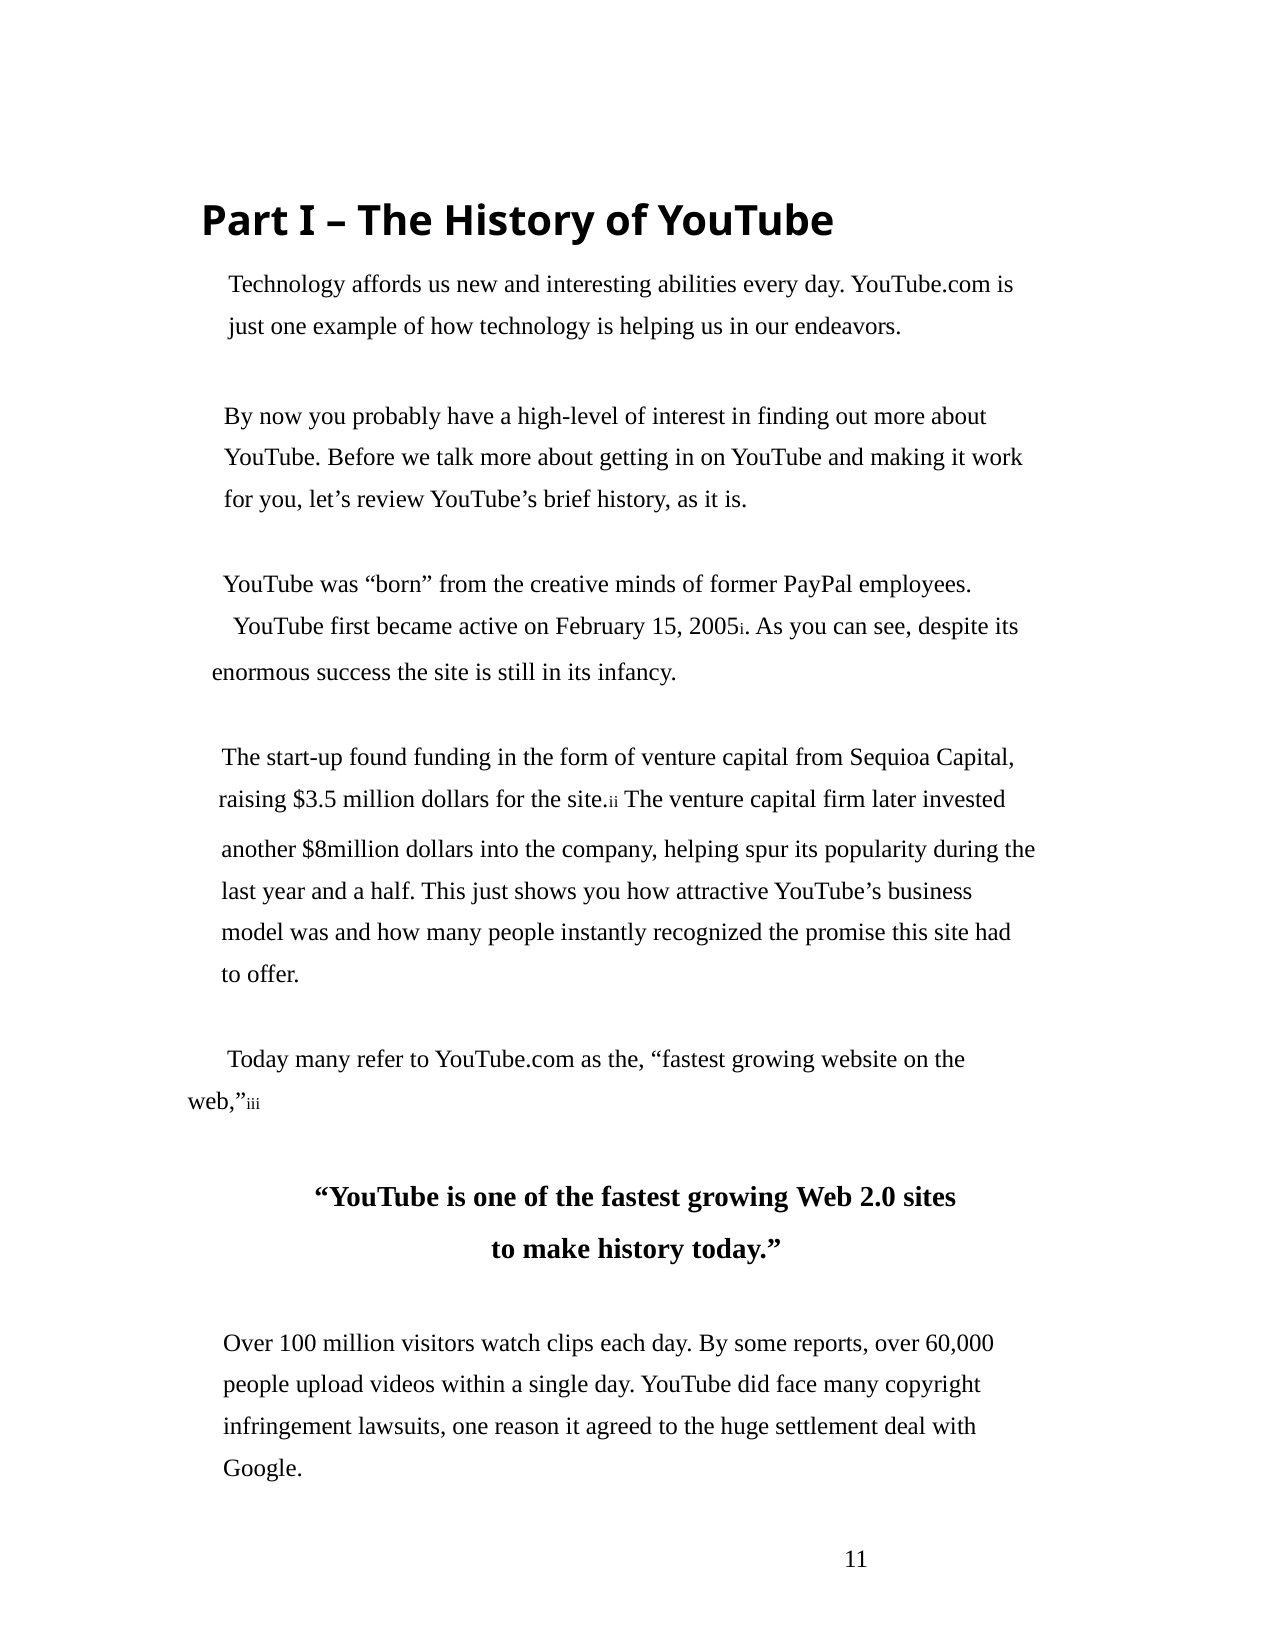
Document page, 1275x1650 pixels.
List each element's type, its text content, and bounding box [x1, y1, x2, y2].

text_box raising $3.5 million dollars for the site.ii The venture capital firm later invested [218, 785, 1007, 820]
text_box By now you probably have a high-level of interest in finding out more about YouTube. Before we talk more about getting in on YouTube and making it work for you, let’s review YouTube’s brief history, as it is. [223, 406, 1024, 520]
text_box to make history today.” [490, 1224, 782, 1272]
text_box enormous success the site is still in its infancy. [211, 662, 678, 693]
text_box YouTube first became active on February 15, 2005i. As you can see, despite its [232, 612, 1020, 647]
text_box Technology affords us new and interesting abilities every day. YouTube.com is just one example of how technology is helping us in our endeavors. [228, 275, 1016, 347]
text_box 11 [844, 1552, 869, 1581]
text_box Part I – The History of YouTube [200, 191, 835, 252]
text_box The start-up found funding in the form of venture capital from Sequioa Capital, [221, 747, 1016, 779]
text_box Over 100 million visitors watch clips each day. By some reports, over 60,000 people upload videos within a single day. YouTube did face many copyright infringement lawsuits, one reason it agreed to the huge settlement deal with Google. [223, 1333, 996, 1489]
text_box “YouTube is one of the fastest growing Web 2.0 sites [314, 1172, 957, 1220]
text_box another $8million dollars into the company, helping spur its popularity during the last year and a half. This just shows you how attractive YouTube’s business model was and how many people instantly recognized the promise this site had to offer. [221, 839, 1037, 995]
text_box YouTube was “born” from the creative minds of former PayPal employees. [222, 575, 973, 606]
text_box Today many refer to YouTube.com as the, “fastest growing website on the [227, 1050, 967, 1081]
text_box web,”iii [187, 1087, 261, 1122]
